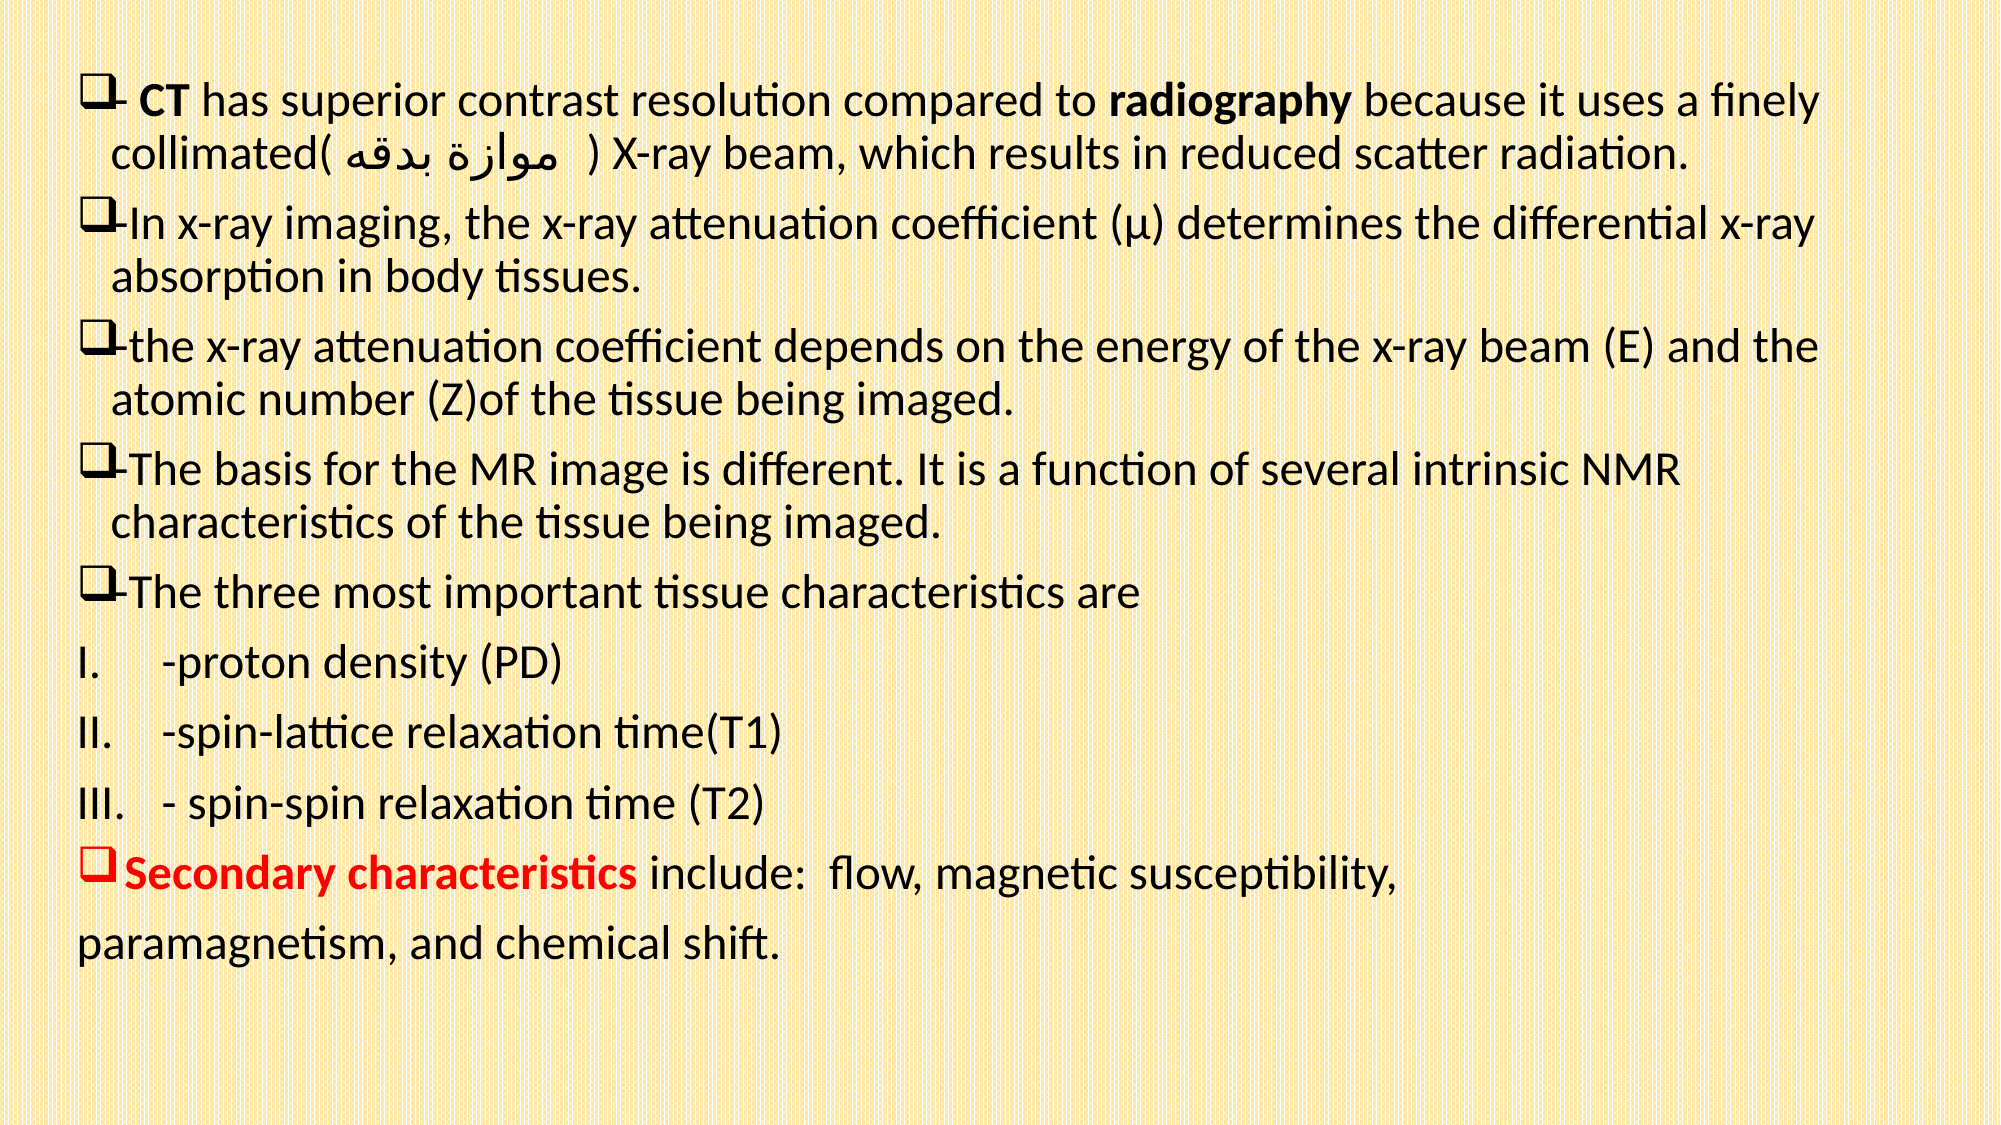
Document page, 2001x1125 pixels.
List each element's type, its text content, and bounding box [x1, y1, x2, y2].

list - CT has superior contrast resolution compared to radiography because it uses a finely collimated( موازة بدقه ) X-ray beam, which results in reduced scatter radiation. -In x-ray imaging, the x-ray attenuation coefficient (μ) determines the differential x-ray absorption in body tissues. -the x-ray attenuation coefficient depends on the energy of the x-ray beam (E) and the atomic number (Z)of the tissue being imaged. -The basis for the MR image is different. It is a function of several intrinsic NMR characteristics of the tissue being imaged. -The three most important tissue characteristics are -proton density (PD) -spin-lattice relaxation time(T1) - spin-spin relaxation time (T2) Secondary characteristics include: flow, magnetic susceptibility, paramagnetism, and chemical shift. [61, 66, 1910, 987]
